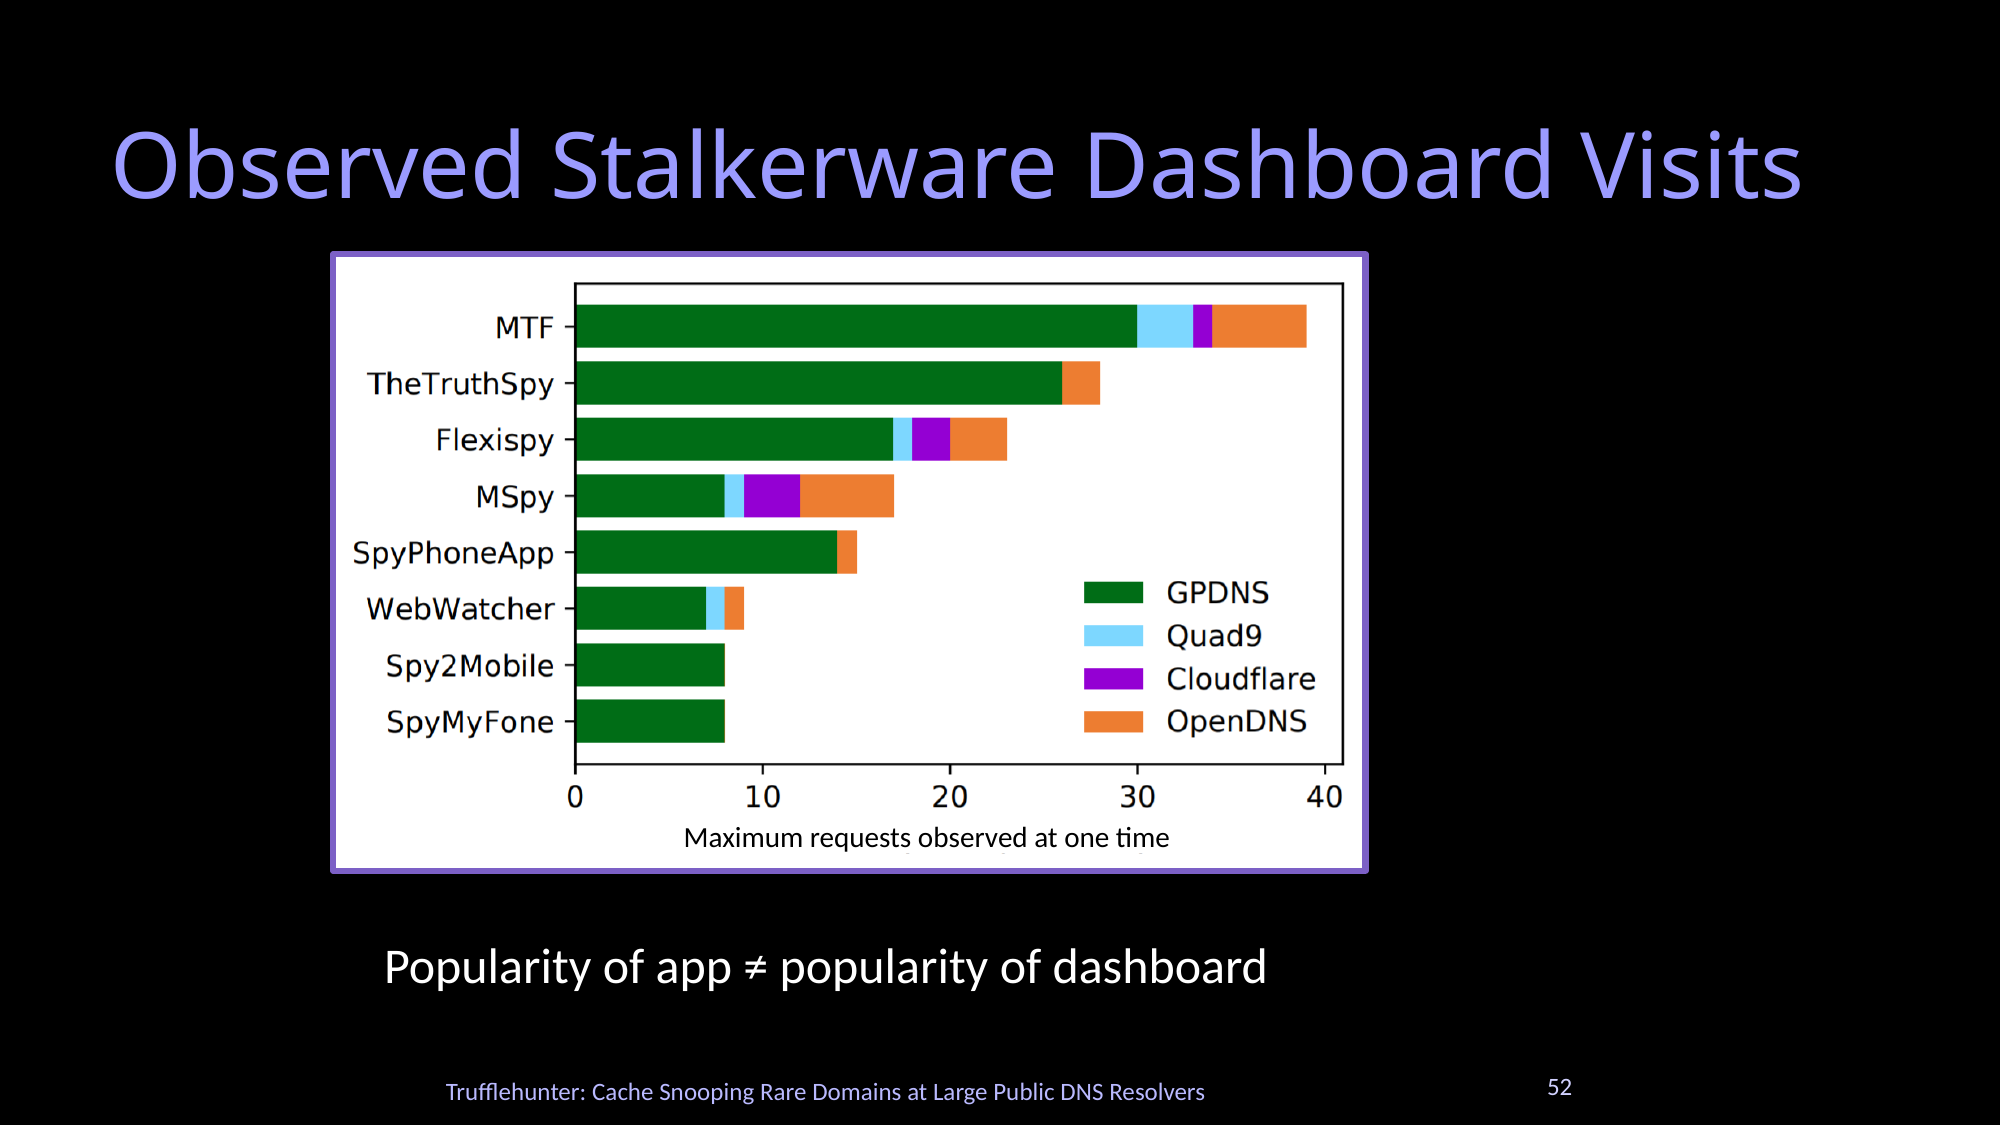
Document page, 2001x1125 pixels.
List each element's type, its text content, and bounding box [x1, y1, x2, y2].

footer Trufflehunter: Cache Snooping Rare Domains at Large Public DNS Resolvers [412, 1060, 1240, 1121]
text_box Popularity of app ≠ popularity of dashboard [36, 925, 1617, 1001]
slide_number 52 [1137, 1055, 1588, 1116]
picture [336, 257, 1363, 868]
title Observed Stalkerware Dashboard Visits [95, 59, 1973, 278]
